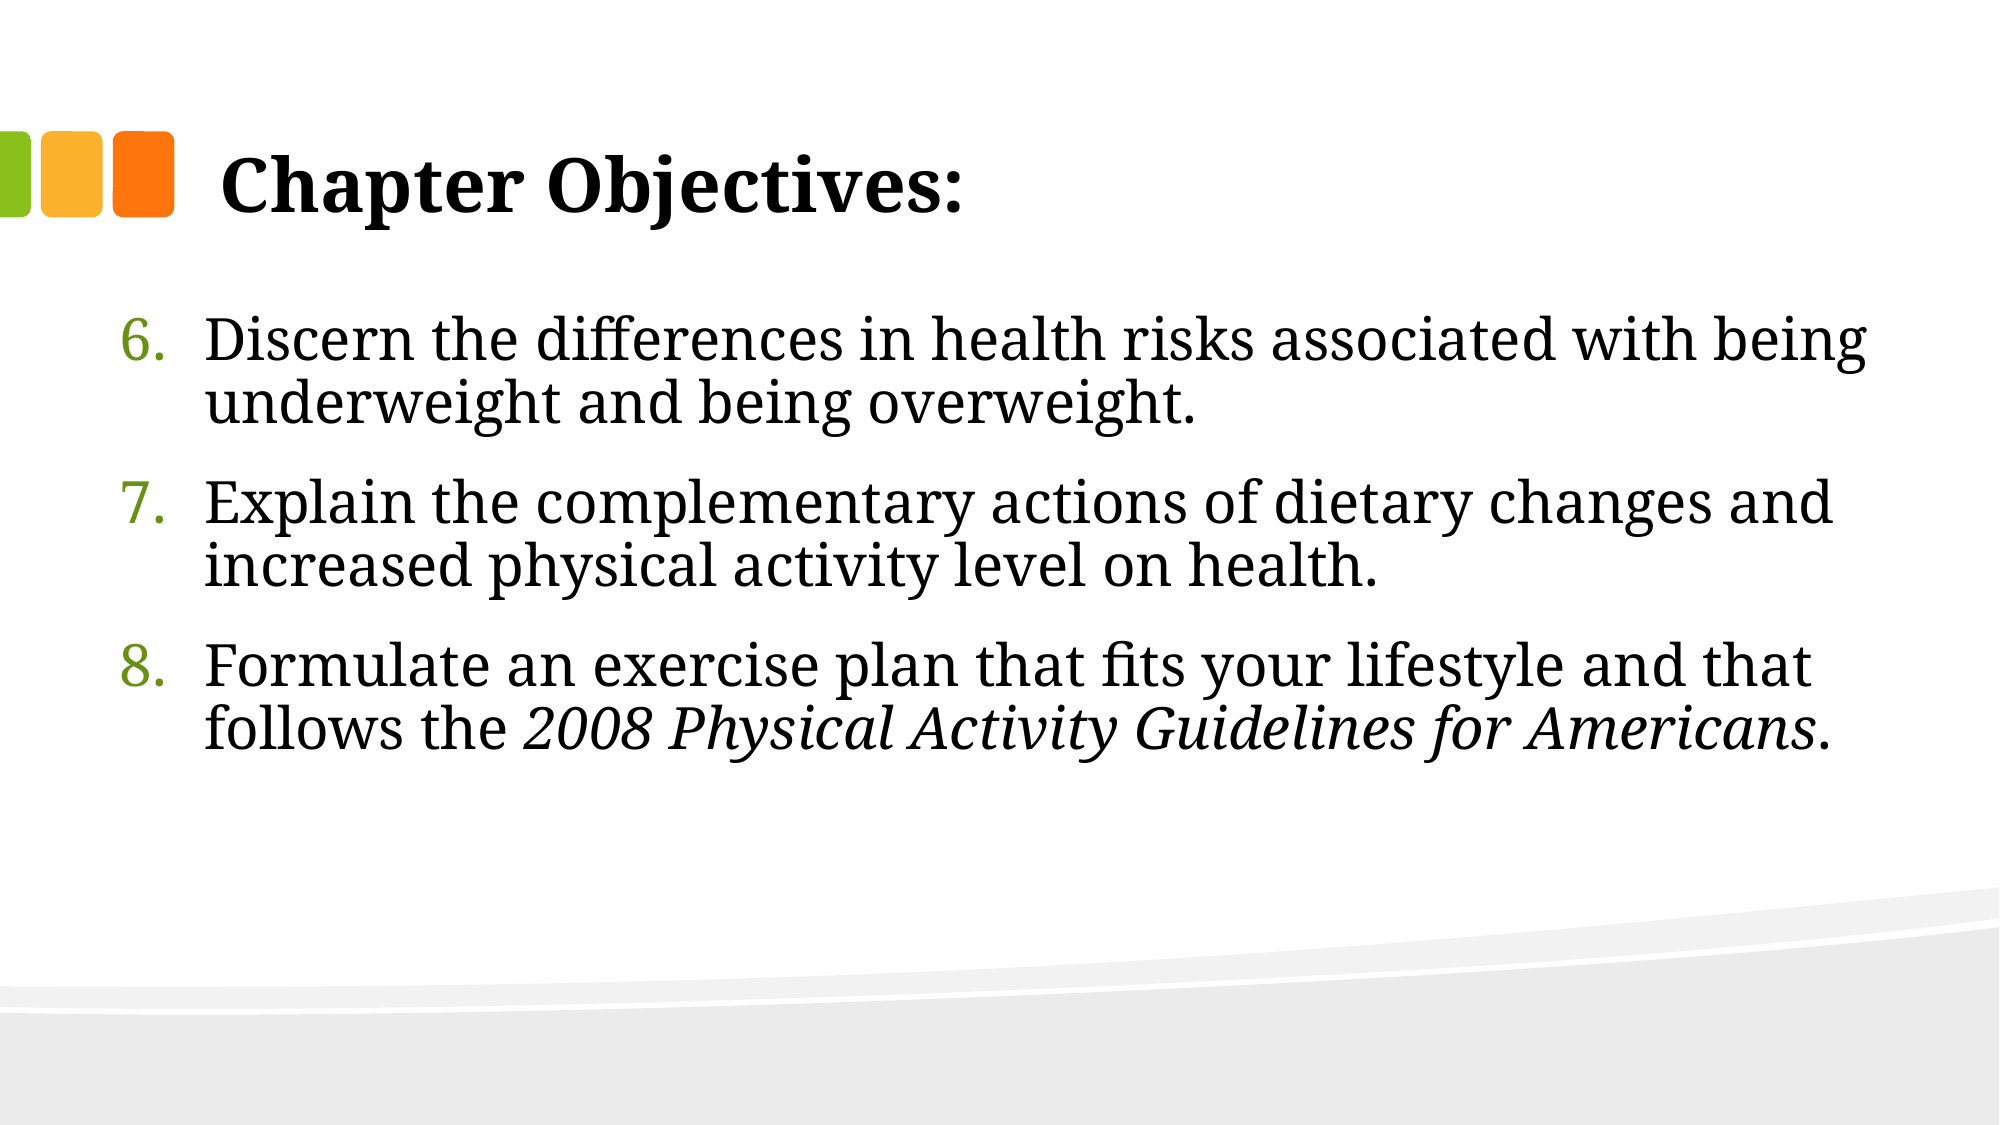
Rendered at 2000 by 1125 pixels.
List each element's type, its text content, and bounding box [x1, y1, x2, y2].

title Chapter Objectives: [199, 24, 1800, 238]
list Discern the differences in health risks associated with being underweight and being overweight. Explain the complementary actions of dietary changes and increased physical activity level on health. Formulate an exercise plan that fits your lifestyle and that follows the 2008 Physical Activity Guidelines for Americans. [99, 299, 1900, 1088]
